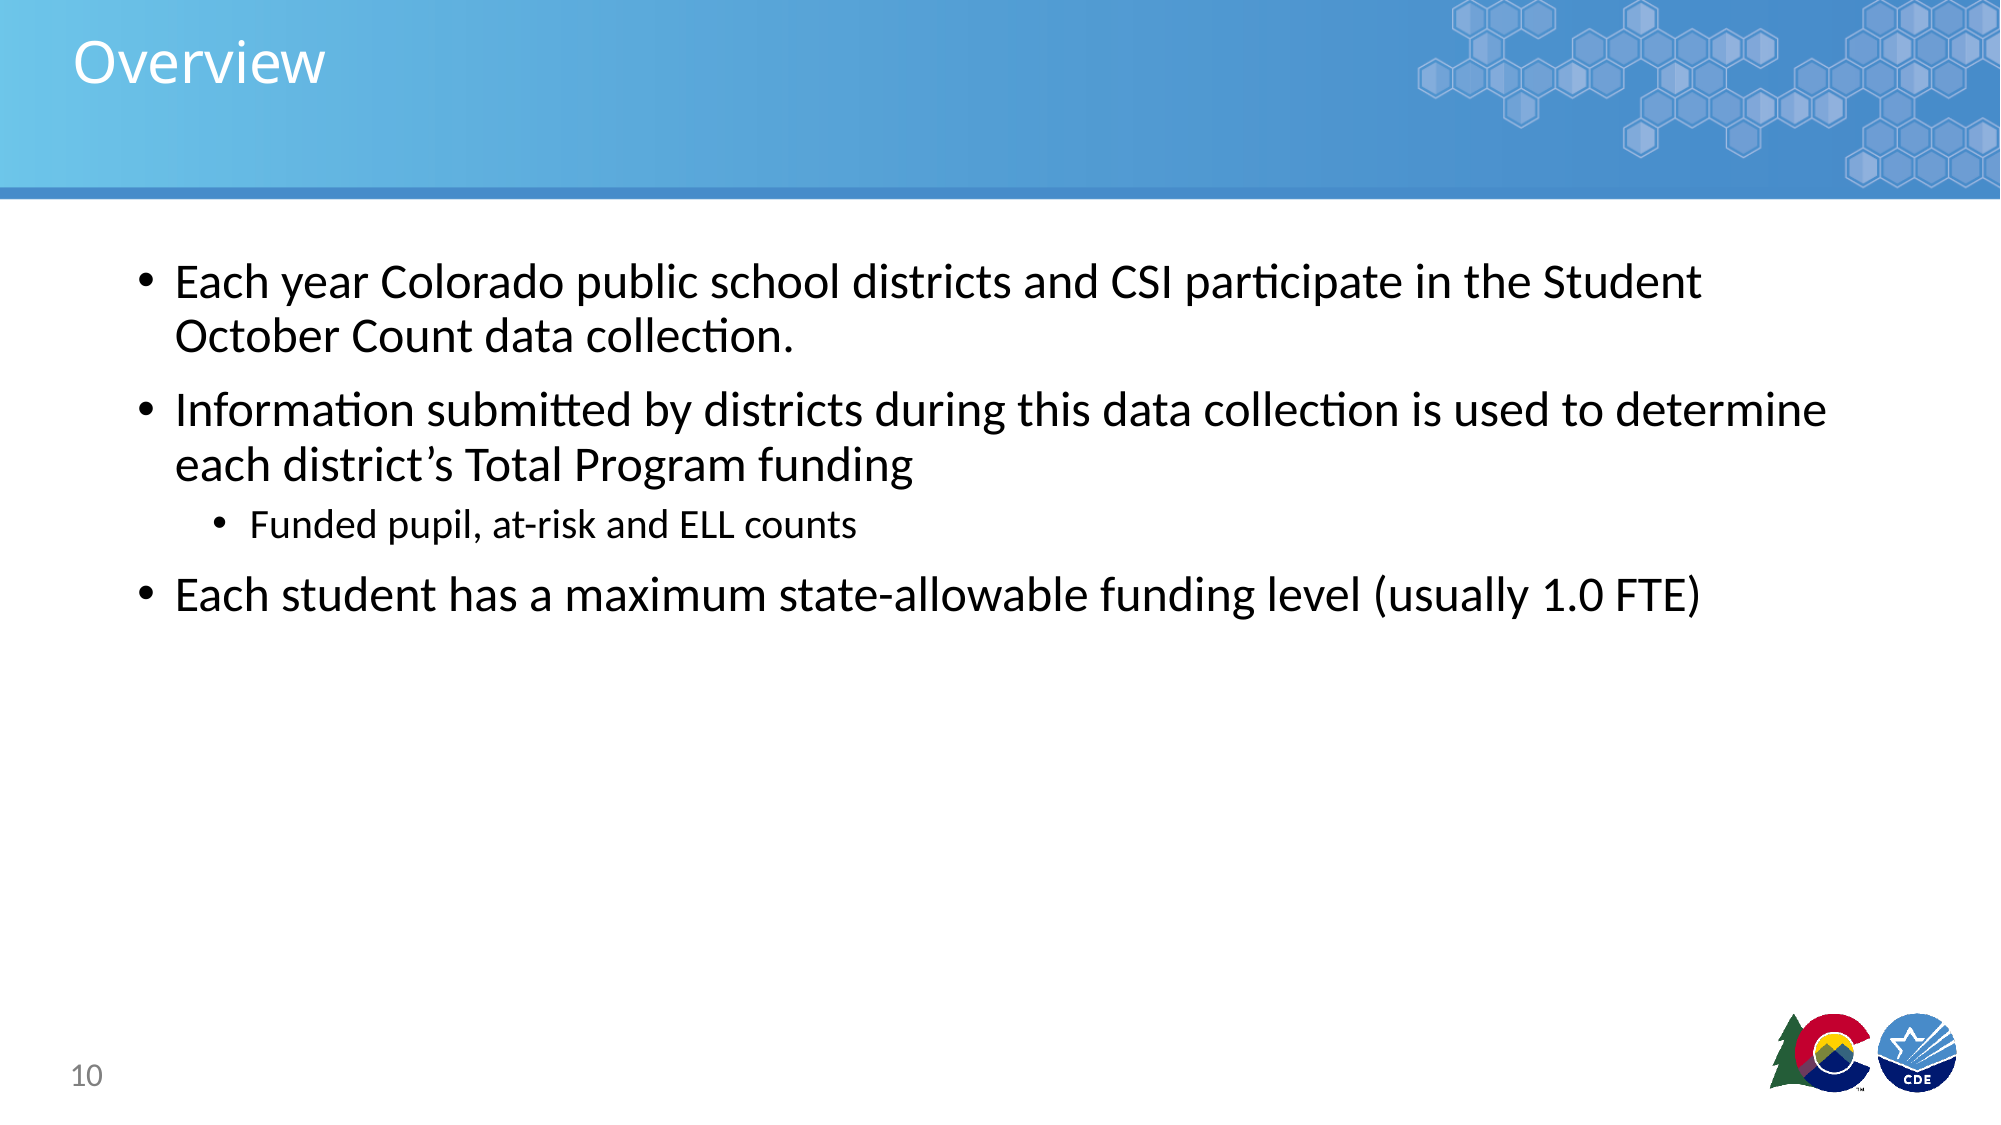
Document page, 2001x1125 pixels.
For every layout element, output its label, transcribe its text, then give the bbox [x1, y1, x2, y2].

slide_number 10 [54, 1042, 505, 1103]
title Overview [72, 33, 1396, 182]
picture [0, 0, 2000, 200]
picture [1768, 1012, 1957, 1093]
list Each year Colorado public school districts and CSI participate in the Student October Count data collection. Information submitted by districts during this data collection is used to determine each district’s Total Program funding Funded pupil, at-risk and ELL counts Each student has a maximum state-allowable funding level (usually 1.0 FTE) [137, 254, 1863, 969]
